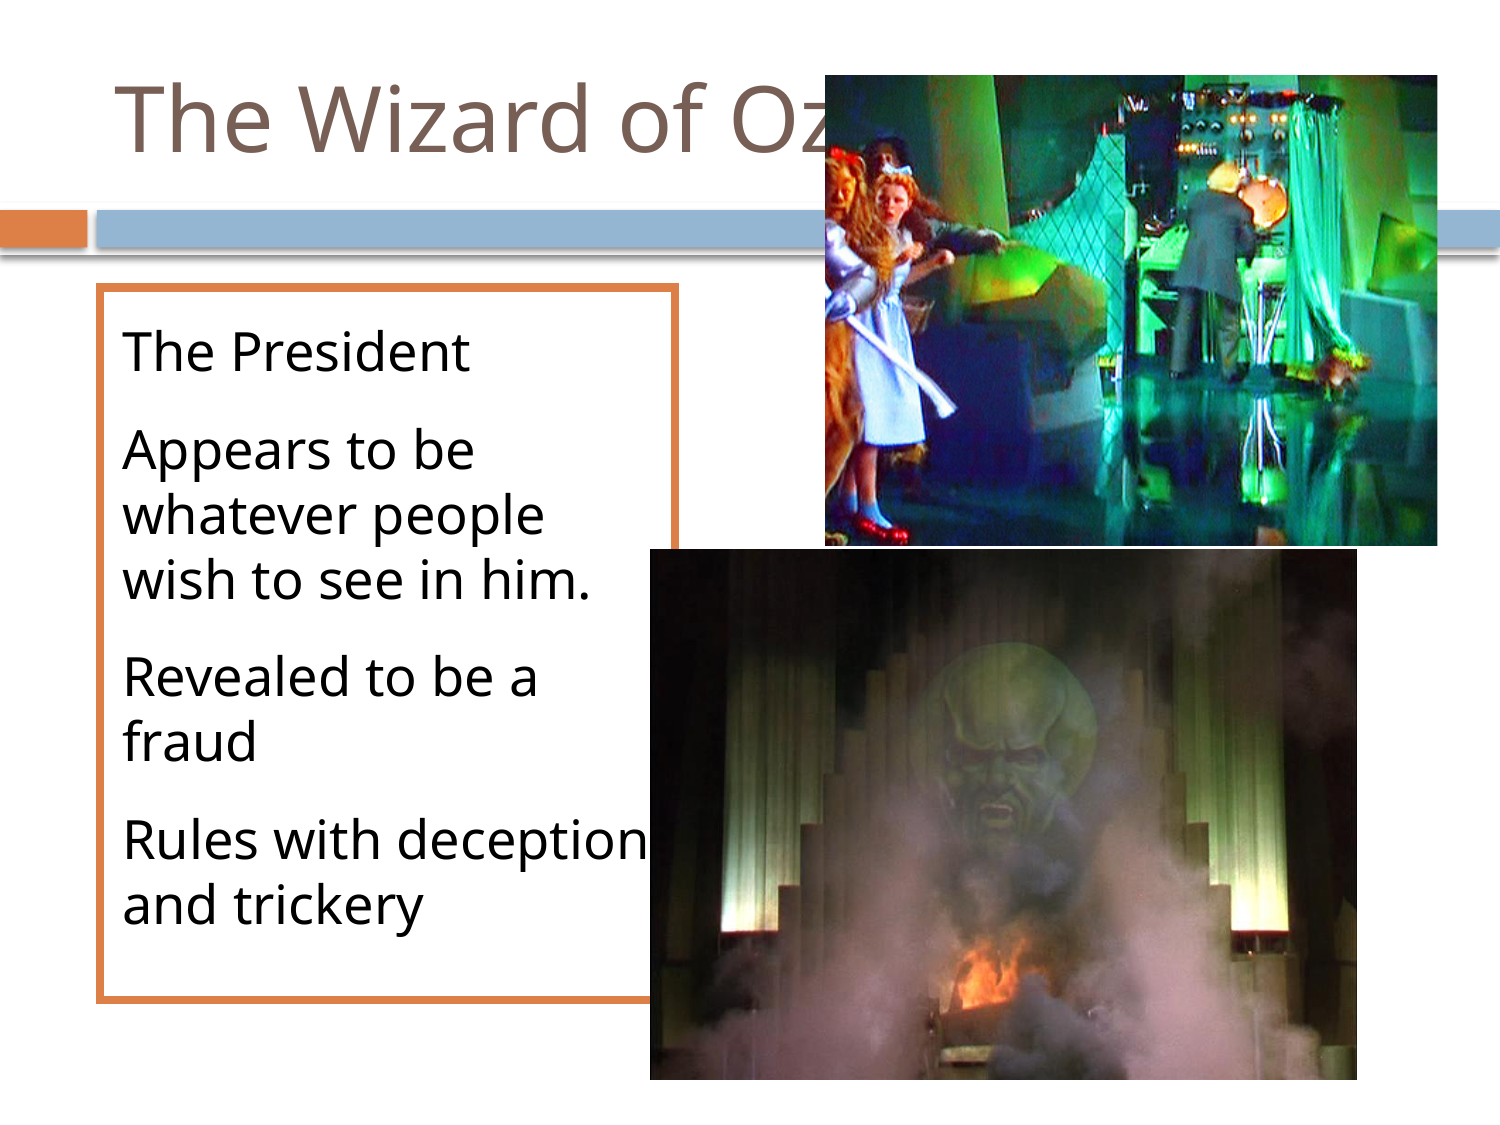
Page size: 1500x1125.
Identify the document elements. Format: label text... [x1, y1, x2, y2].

picture [649, 549, 1357, 1080]
list The President Appears to be whatever people wish to see in him. Revealed to be a fraud Rules with deception and trickery [96, 283, 679, 1004]
picture [824, 74, 1438, 546]
title The Wizard of Oz [99, 44, 1425, 188]
